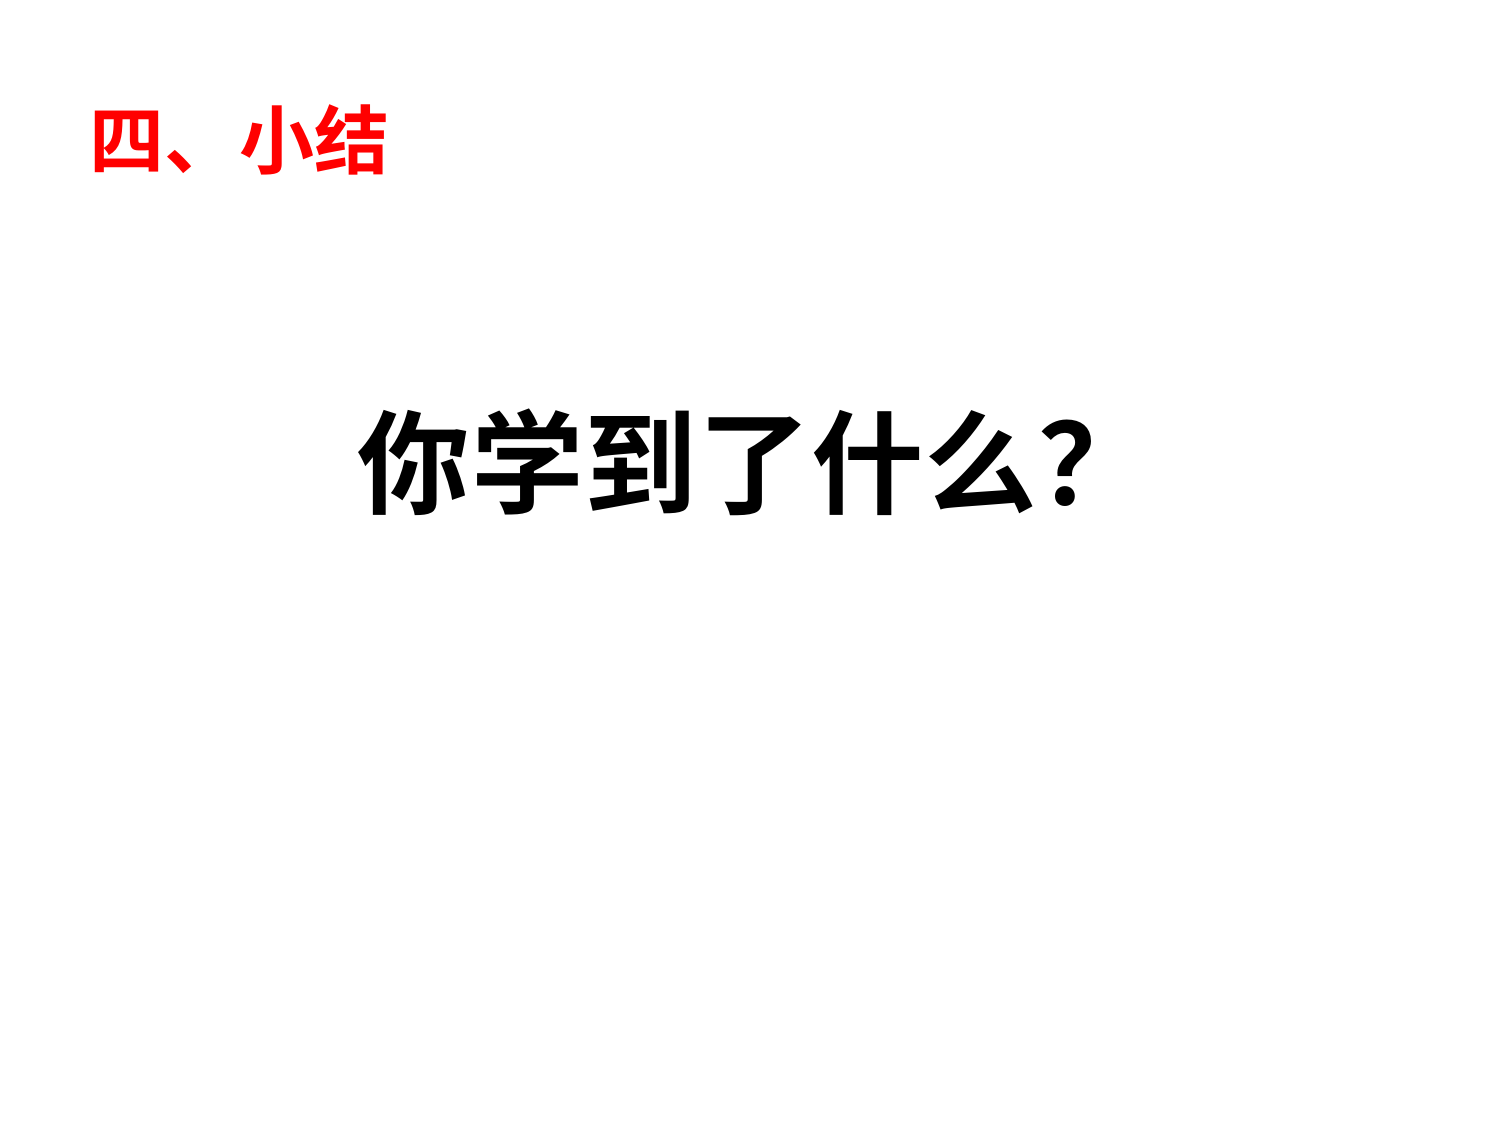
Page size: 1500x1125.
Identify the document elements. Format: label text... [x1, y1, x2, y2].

text_box 你学到了什么？ [342, 385, 1167, 535]
text_box 四、小结 [74, 68, 1081, 208]
